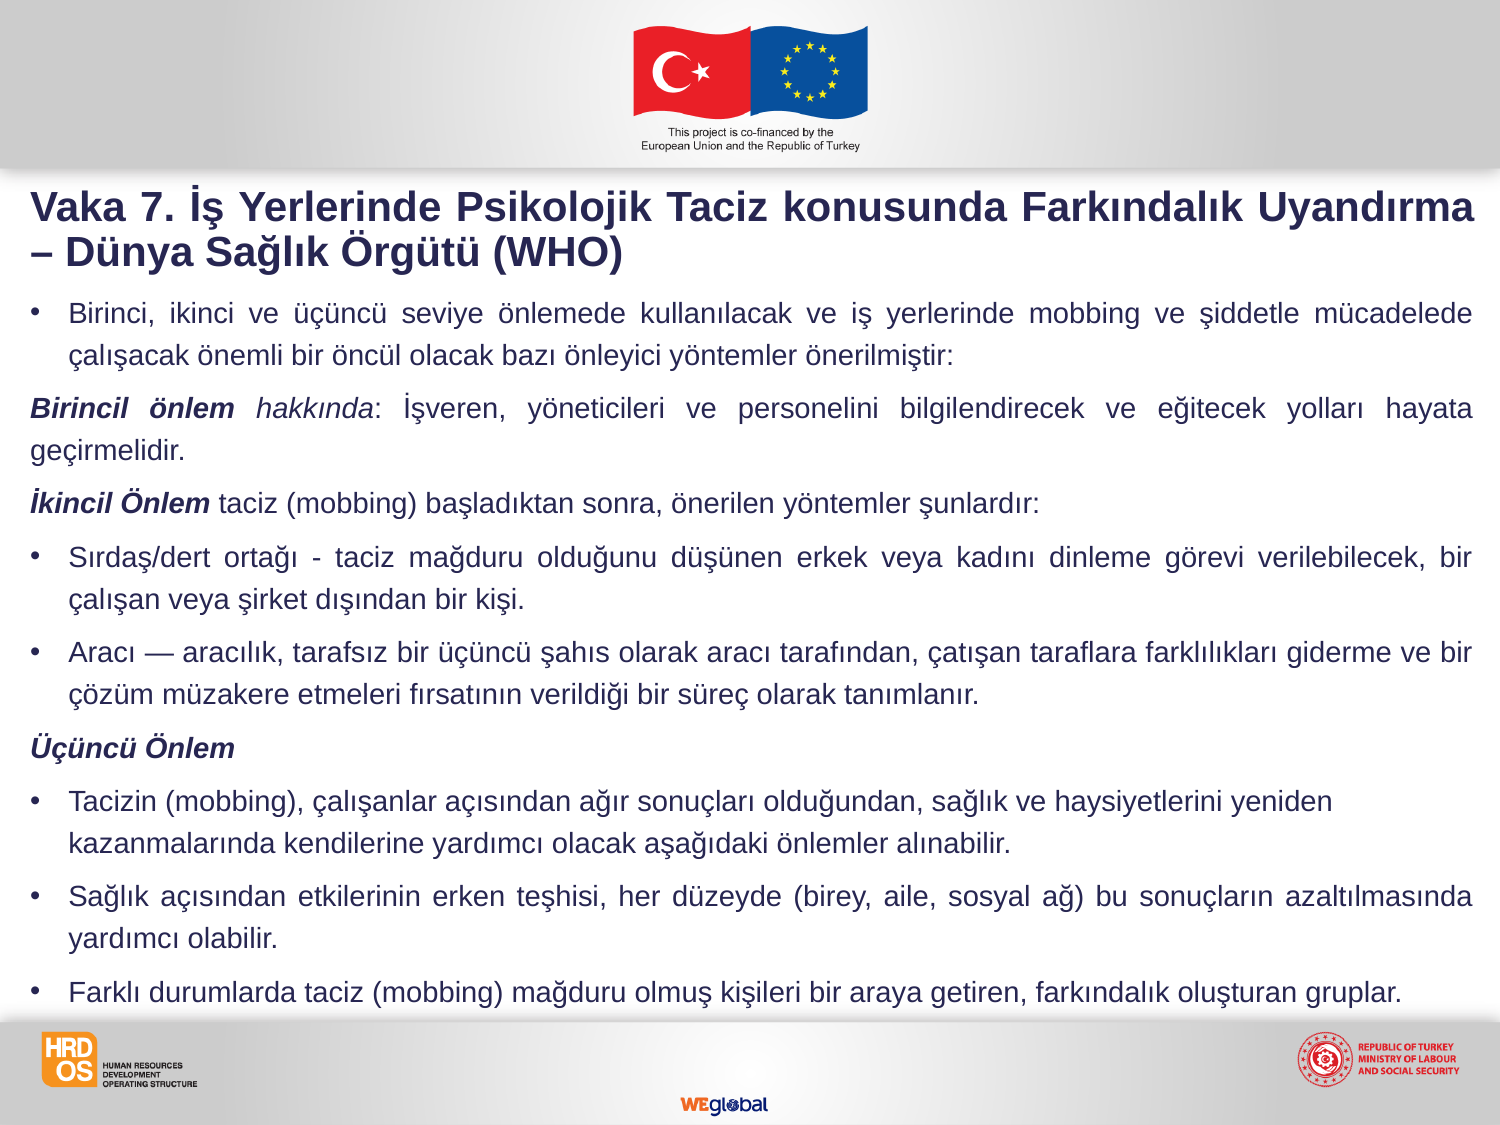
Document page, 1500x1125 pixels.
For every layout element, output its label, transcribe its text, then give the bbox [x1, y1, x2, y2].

picture [0, 0, 1500, 1125]
list Vaka 7. İş Yerlerinde Psikolojik Taciz konusunda Farkındalık Uyandırma – Dünya Sağlık Örgütü (WHO) Birinci, ikinci ve üçüncü seviye önlemede kullanılacak ve iş yerlerinde mobbing ve şiddetle mücadelede çalışacak önemli bir öncül olacak bazı önleyici yöntemler önerilmiştir: Birincil önlem hakkında: İşveren, yöneticileri ve personelini bilgilendirecek ve eğitecek yolları hayata geçirmelidir. İkincil Önlem taciz (mobbing) başladıktan sonra, önerilen yöntemler şunlardır: Sırdaş/dert ortağı - taciz mağduru olduğunu düşünen erkek veya kadını dinleme görevi verilebilecek, bir çalışan veya şirket dışından bir kişi. Aracı — aracılık, tarafsız bir üçüncü şahıs olarak aracı tarafından, çatışan taraflara farklılıkları giderme ve bir çözüm müzakere etmeleri fırsatının verildiği bir süreç olarak tanımlanır. Üçüncü Önlem Tacizin (mobbing), çalışanlar açısından ağır sonuçları olduğundan, sağlık ve haysiyetlerini yeniden kazanmalarında kendilerine yardımcı olacak aşağıdaki önlemler alınabilir. Sağlık açısından etkilerinin erken teşhisi, her düzeyde (birey, aile, sosyal ağ) bu sonuçların azaltılmasında yardımcı olabilir. Farklı durumlarda taciz (mobbing) mağduru olmuş kişileri bir araya getiren, farkındalık oluşturan gruplar. [15, 177, 1490, 1022]
